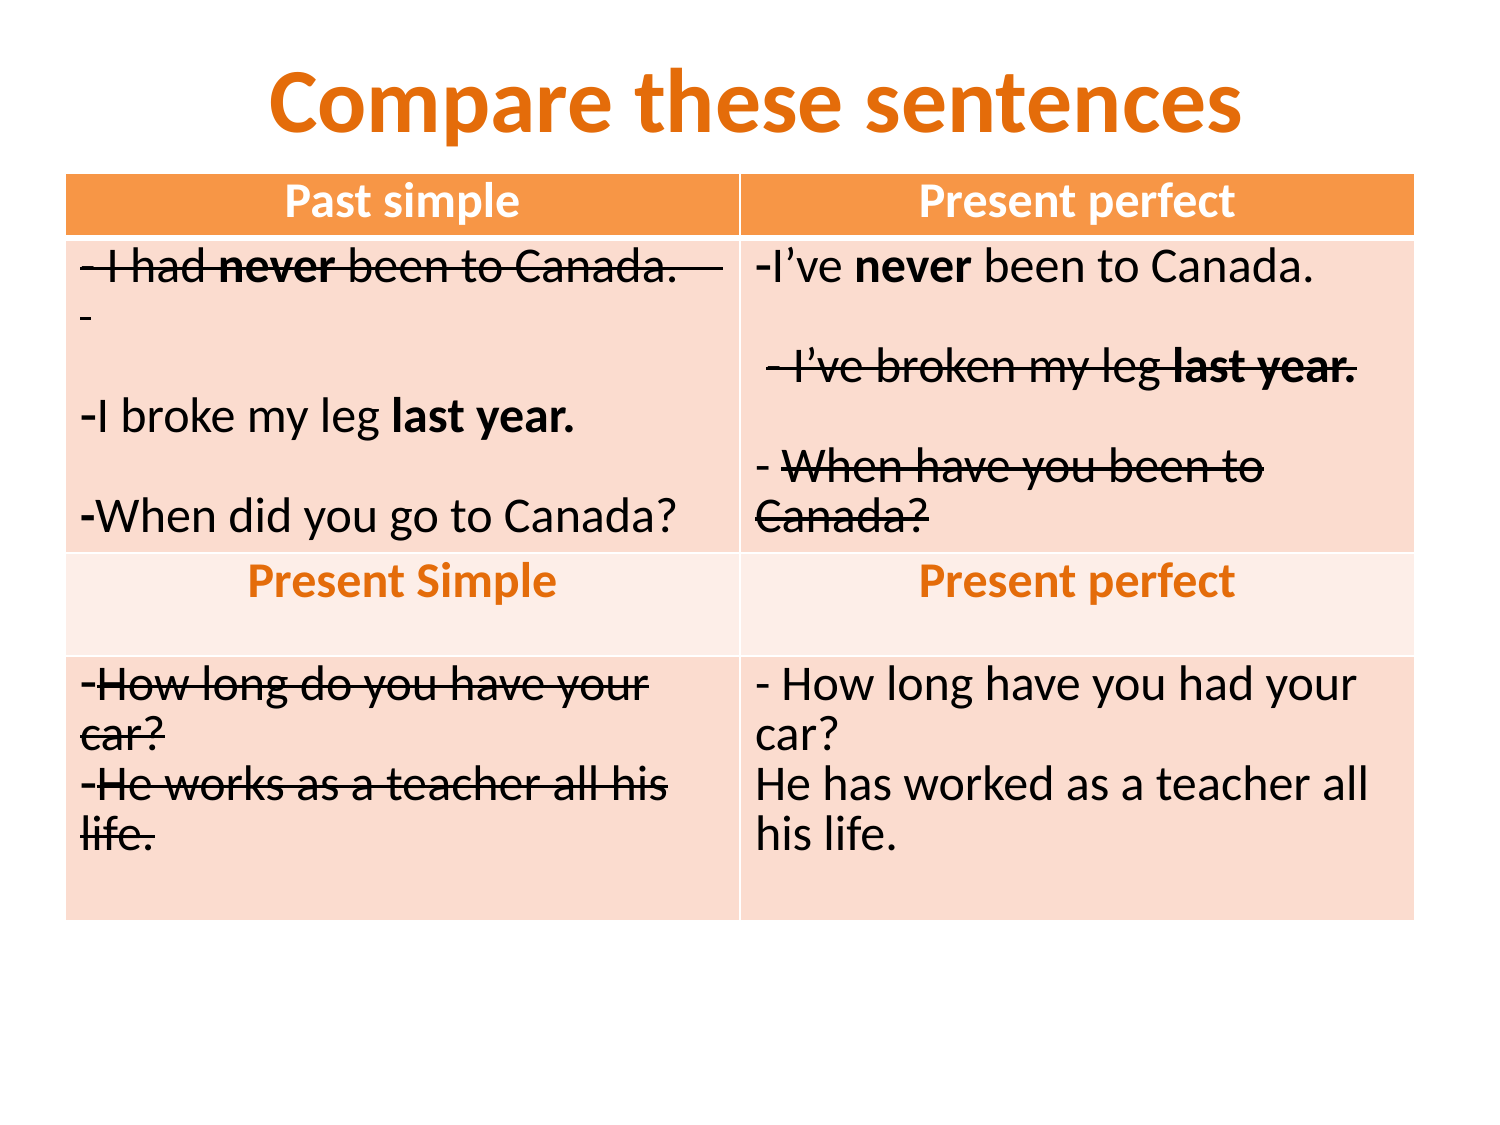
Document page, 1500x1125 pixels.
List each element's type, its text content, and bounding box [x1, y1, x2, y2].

title Compare these sentences [88, 30, 1425, 161]
table_cell How long do you have your car? He works as a teacher all his life. [66, 657, 739, 920]
table_header Present perfect [741, 174, 1414, 235]
table_cell - How long have you had your car? He has worked as a teacher all his life. [741, 657, 1414, 920]
table_cell Present perfect [741, 554, 1414, 655]
table_cell I’ve never been to Canada. - I’ve broken my leg last year. - When have you been to Canada? [741, 241, 1414, 552]
table_cell - I had never been to Canada. I broke my leg last year. -When did you go to Canada? [66, 241, 739, 552]
table_header Past simple [66, 174, 739, 235]
table_cell Present Simple [66, 554, 739, 655]
